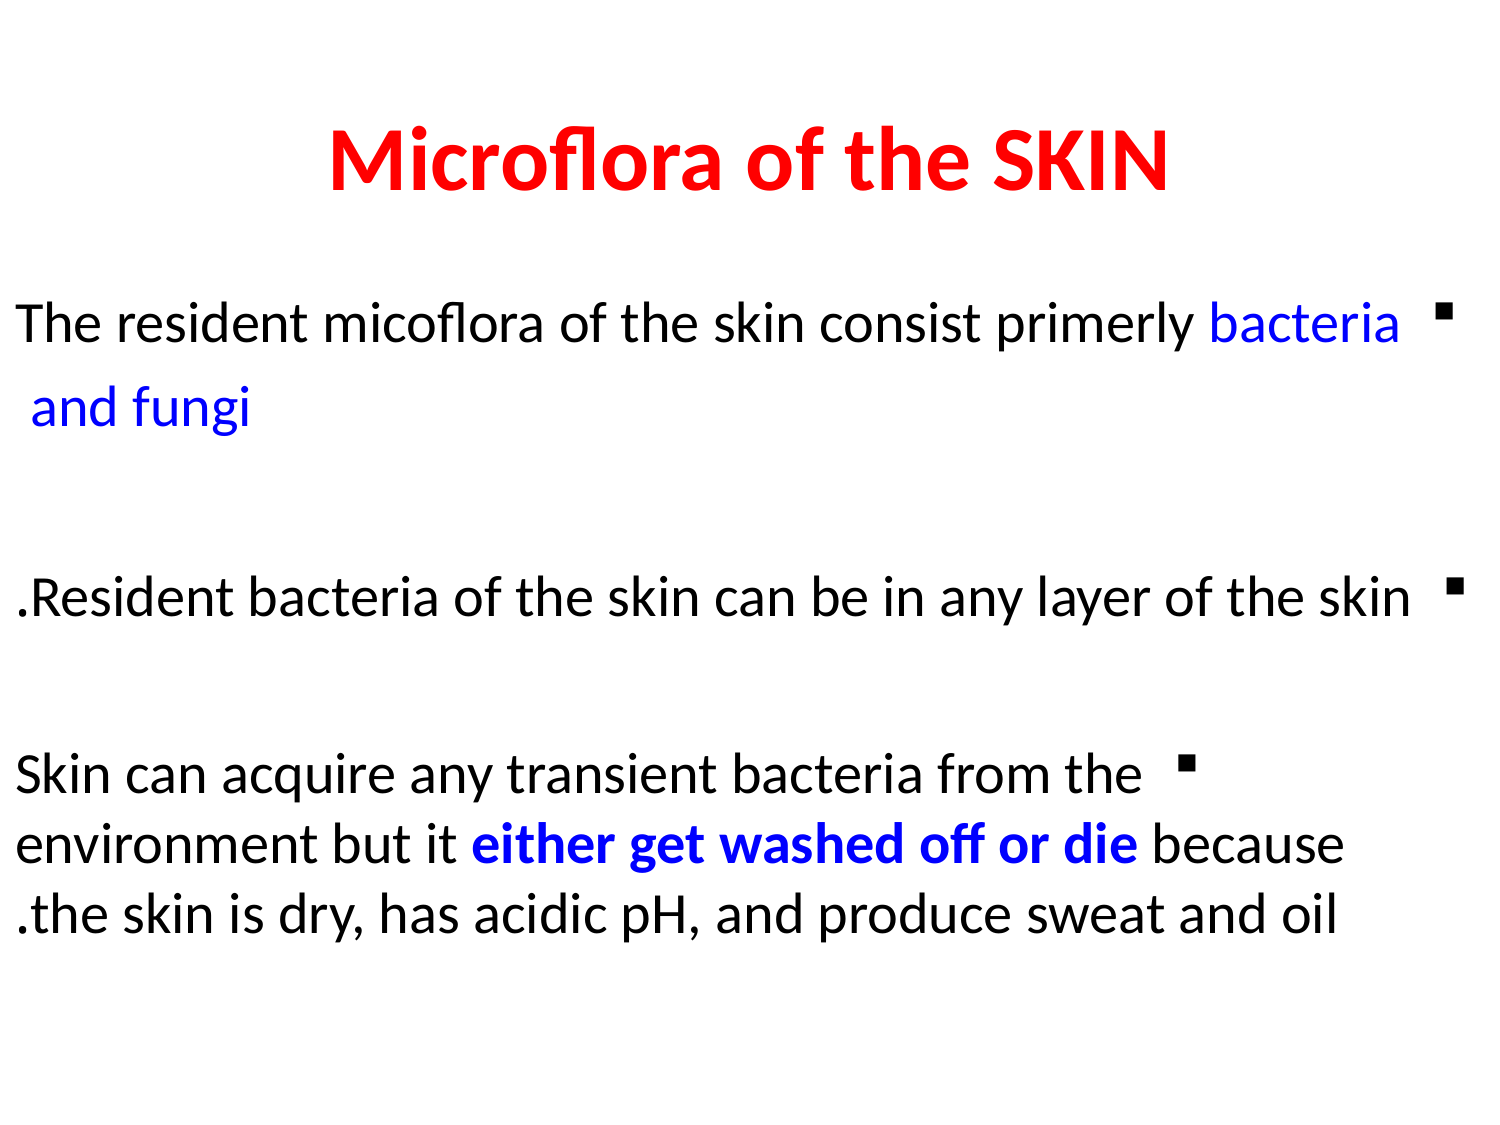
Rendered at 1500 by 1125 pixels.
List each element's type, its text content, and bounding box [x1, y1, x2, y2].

title Microflora of the SKIN [75, 87, 1425, 221]
list The resident micoflora of the skin consist primerly bacteria and fungi Resident bacteria of the skin can be in any layer of the skin. Skin can acquire any transient bacteria from the environment but it either get washed off or die because the skin is dry, has acidic pH, and produce sweat and oil. [0, 262, 1500, 1061]
